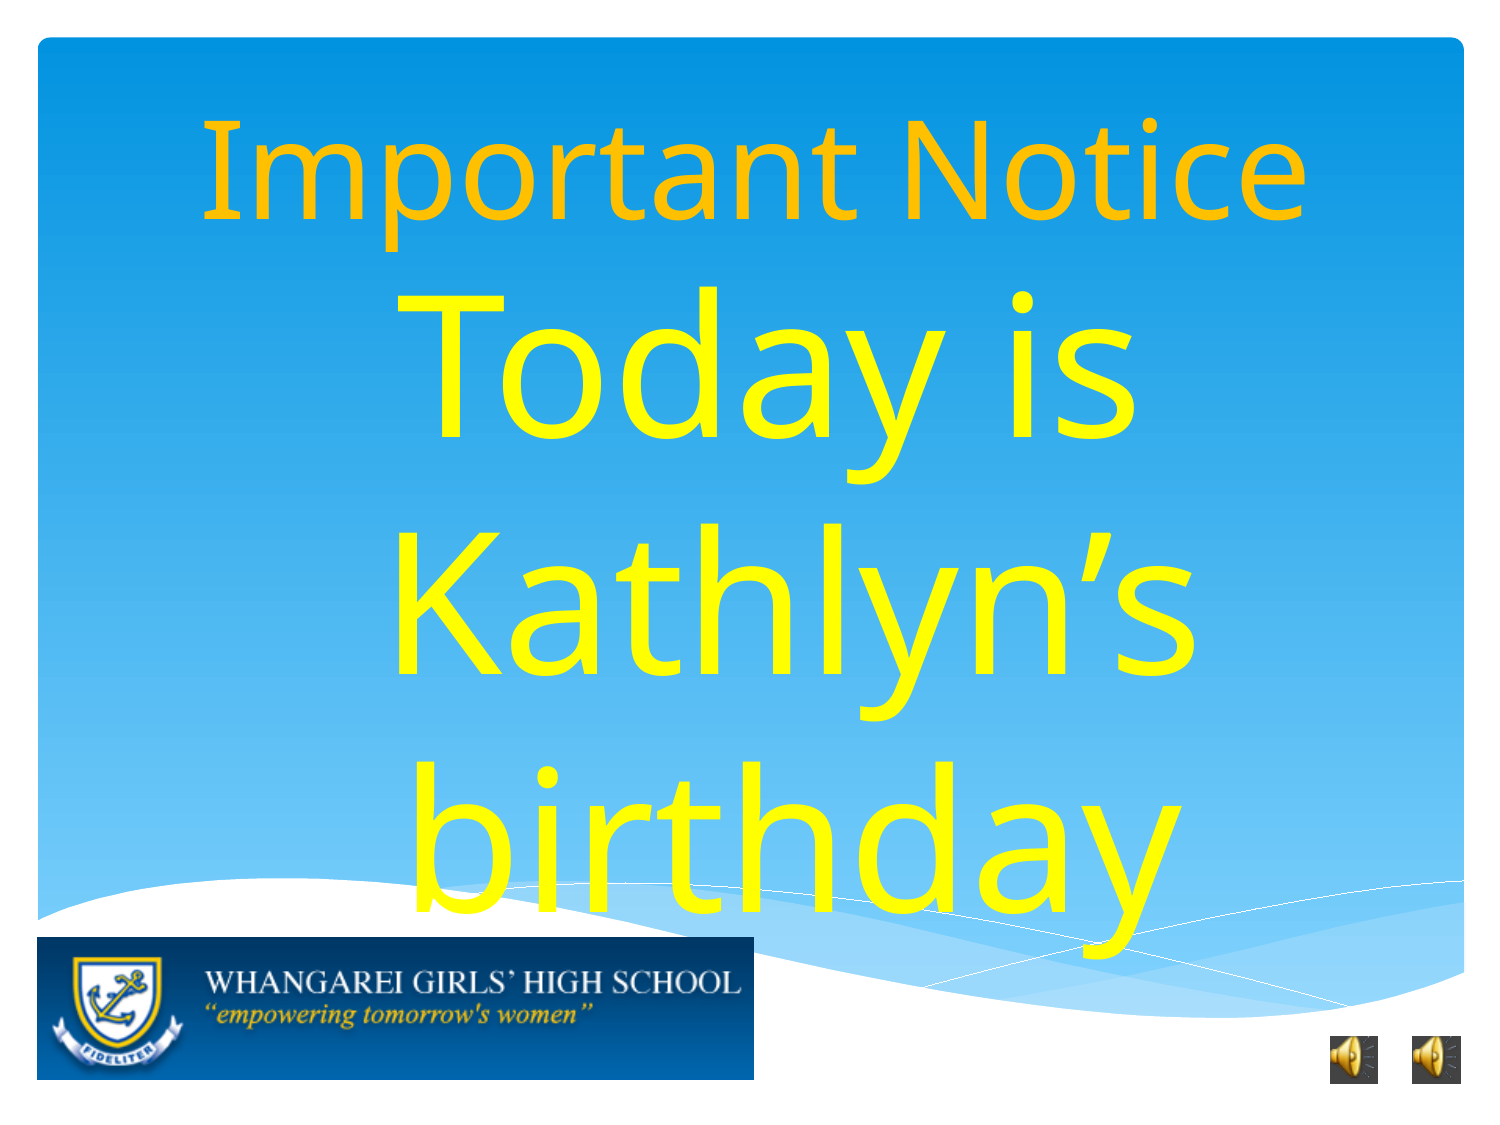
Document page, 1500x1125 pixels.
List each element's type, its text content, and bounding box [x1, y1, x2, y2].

picture [37, 937, 754, 1080]
text_box Today is Kathlyn’s birthday [149, 231, 1391, 963]
picture [1328, 1034, 1380, 1086]
picture [1411, 1034, 1462, 1086]
text_box Important Notice [149, 37, 1362, 255]
